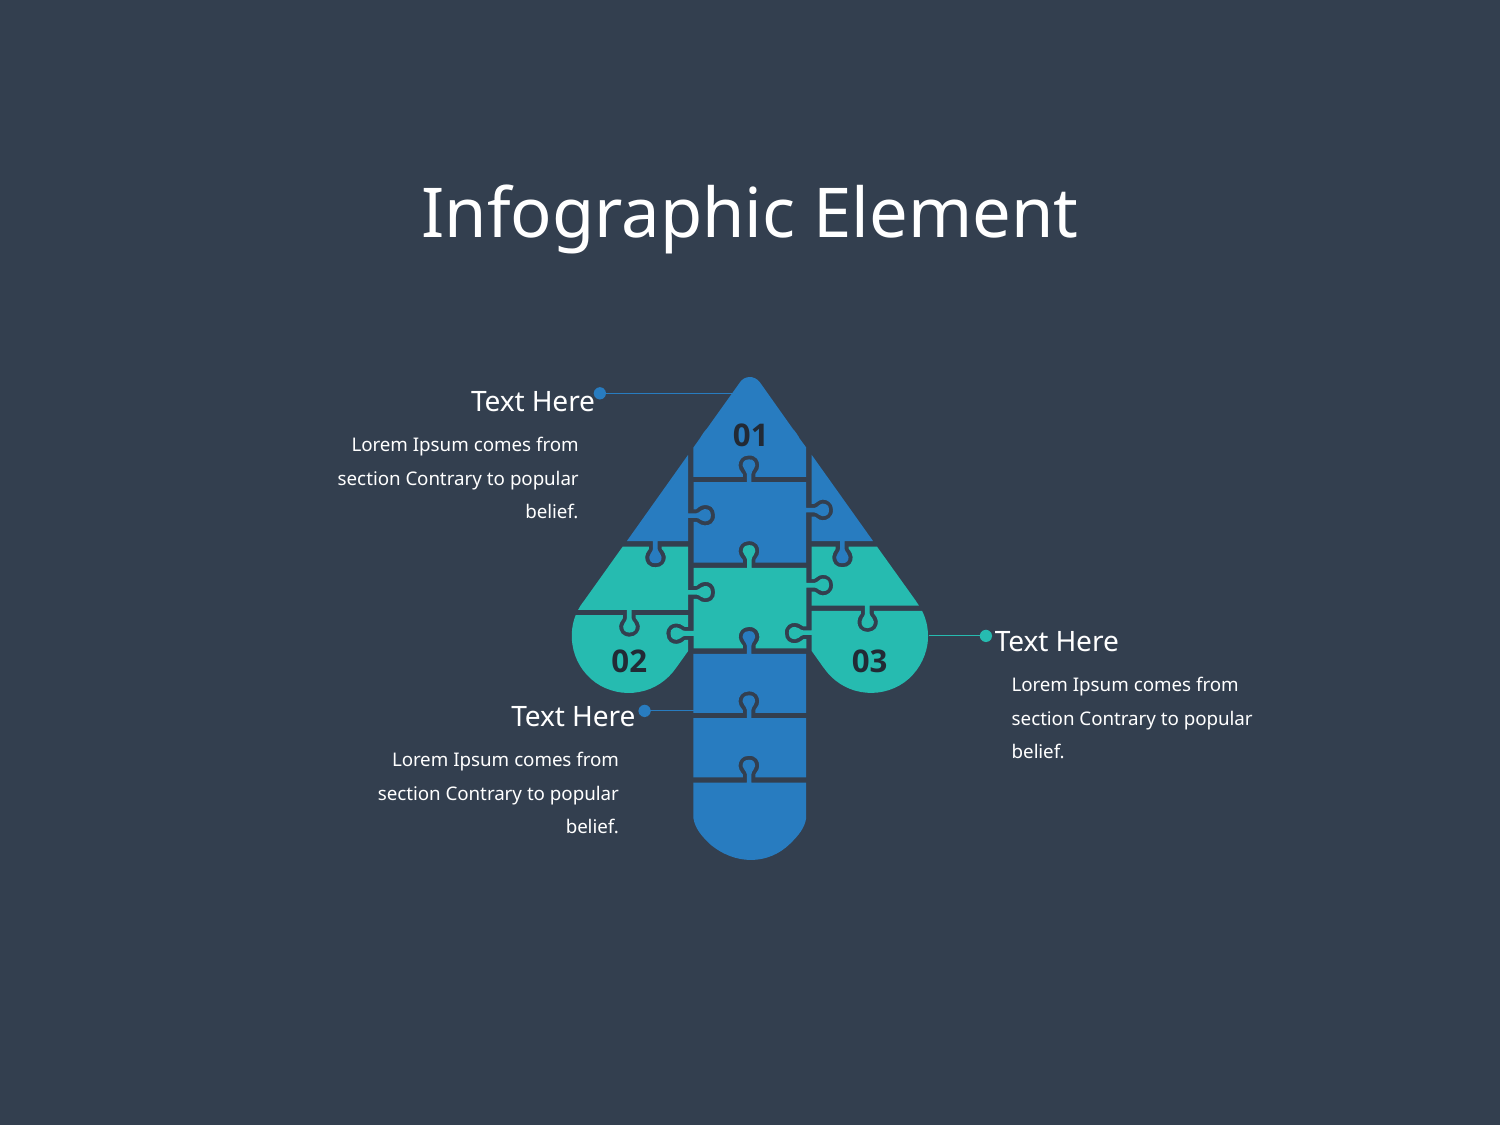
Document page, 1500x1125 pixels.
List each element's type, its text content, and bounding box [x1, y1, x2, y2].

text_box 02 [596, 634, 663, 687]
text_box [788, 610, 929, 684]
text_box Text Here [496, 691, 651, 740]
text_box [578, 546, 711, 633]
text_box 03 [836, 634, 903, 687]
text_box [755, 416, 807, 477]
text_box [635, 615, 689, 682]
text_box [603, 687, 655, 691]
text_box [670, 545, 830, 649]
text_box Infographic Element [406, 161, 1094, 259]
text_box [571, 615, 623, 683]
text_box [845, 687, 897, 693]
text_box [693, 631, 807, 713]
text_box [811, 546, 919, 629]
text_box Lorem Ipsum comes from section Contrary to popular belief. [333, 729, 634, 846]
text_box [693, 695, 807, 778]
text_box Lorem Ipsum comes from section Contrary to popular belief. [293, 413, 594, 530]
text_box Text Here [980, 616, 1134, 665]
text_box 01 [717, 407, 784, 460]
text_box [693, 414, 743, 477]
text_box [811, 454, 874, 564]
text_box [722, 377, 778, 407]
text_box Lorem Ipsum comes from section Contrary to popular belief. [996, 654, 1298, 771]
text_box Text Here [456, 376, 610, 425]
text_box [626, 454, 711, 564]
text_box [693, 759, 807, 860]
text_box [693, 460, 830, 563]
